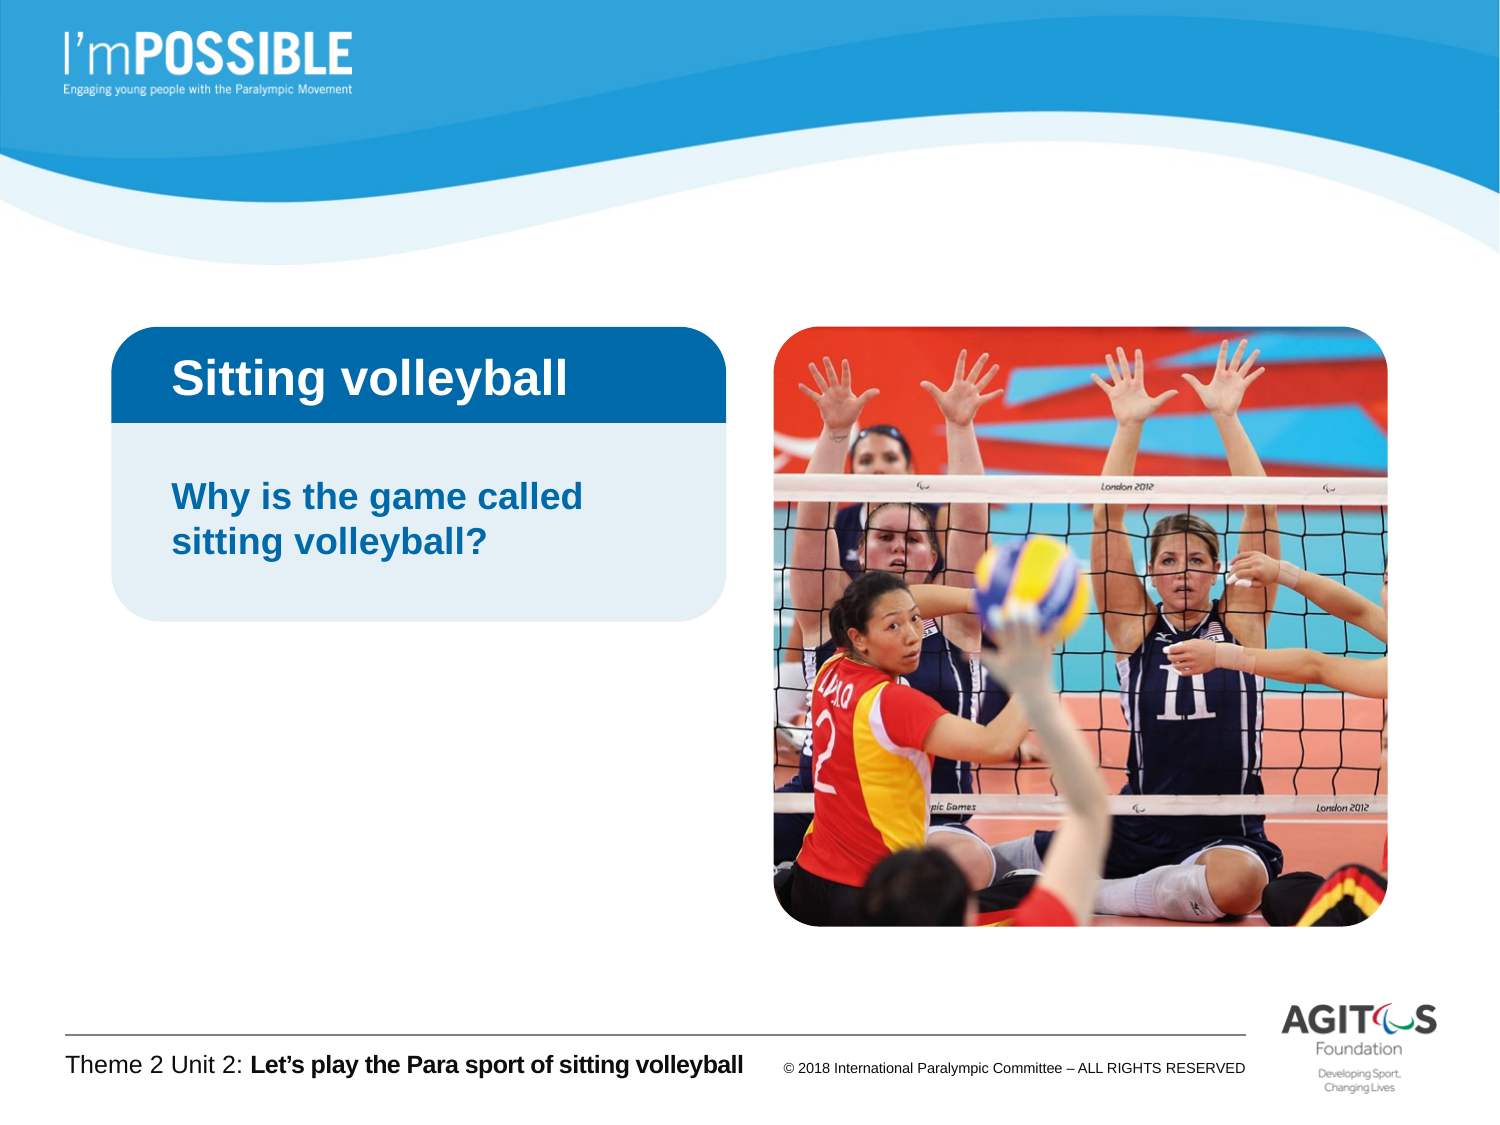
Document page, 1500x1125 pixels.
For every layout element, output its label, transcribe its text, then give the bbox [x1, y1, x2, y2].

picture [0, 0, 1500, 273]
text_box Why is the game called sitting volleyball? [171, 464, 609, 570]
text_box Sitting volleyball [171, 338, 609, 423]
text_box [109, 324, 729, 425]
picture [1281, 1003, 1437, 1094]
picture [773, 326, 1388, 927]
text_box [109, 424, 729, 624]
